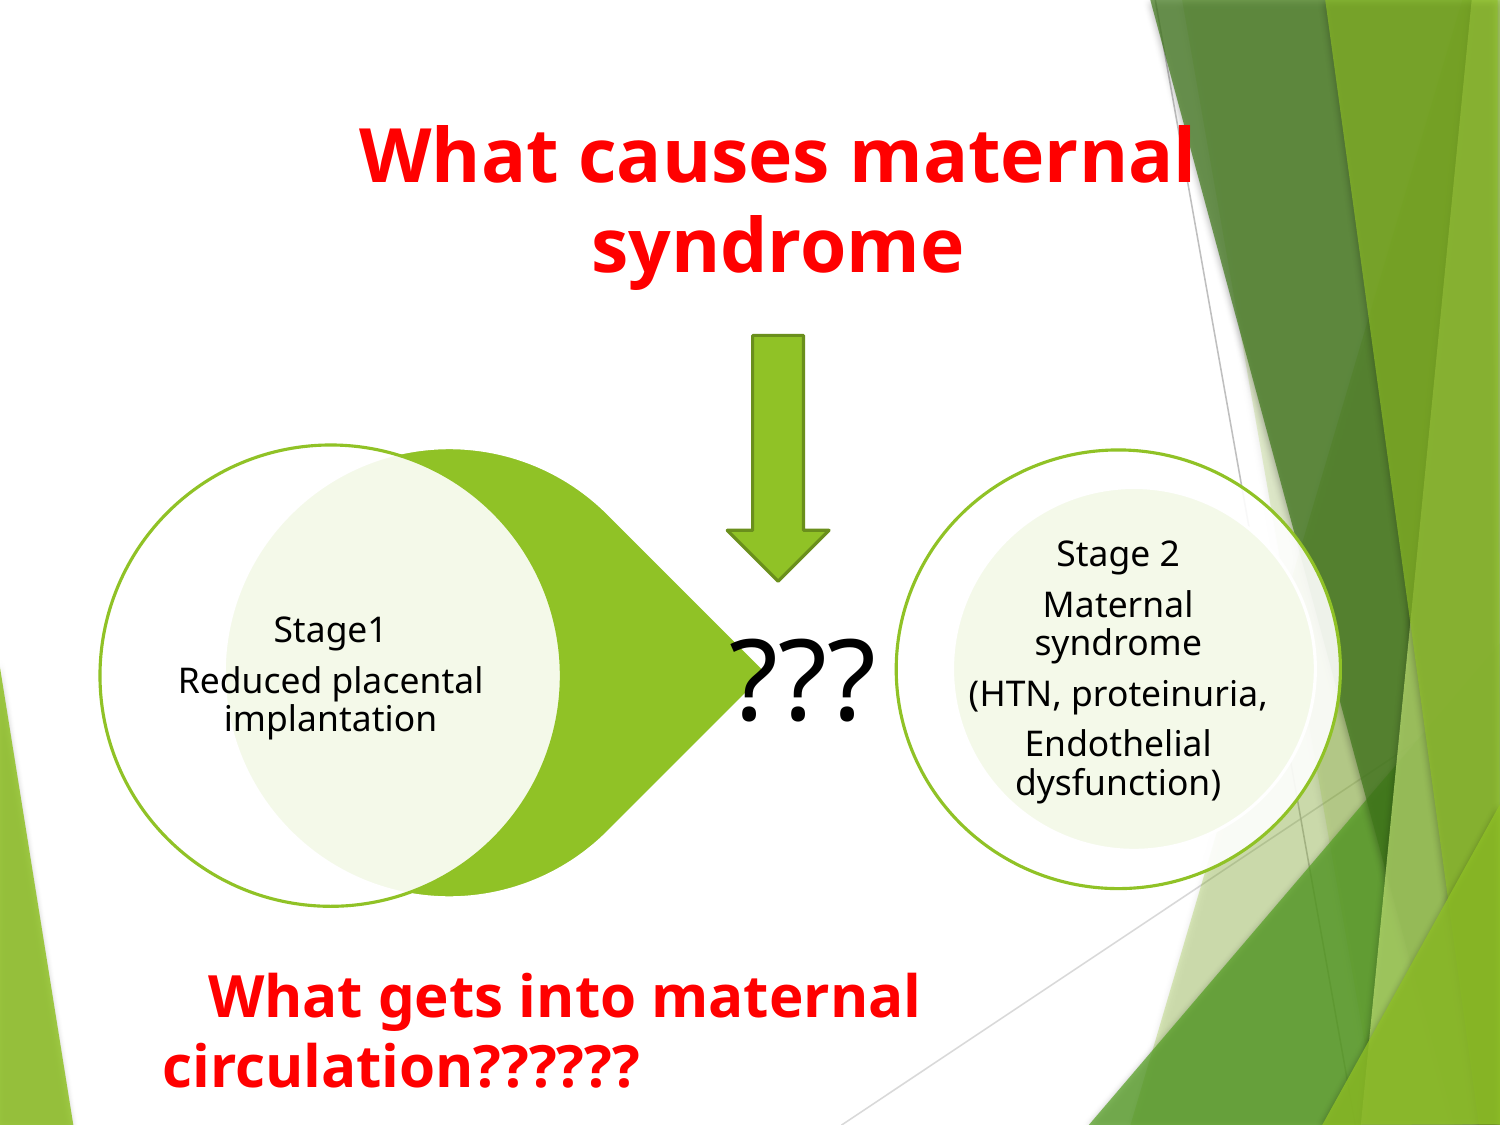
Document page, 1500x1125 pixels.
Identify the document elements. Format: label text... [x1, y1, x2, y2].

text_box [751, 333, 806, 353]
text_box What gets into maternal circulation?????? [147, 1000, 1412, 1107]
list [99, 353, 1438, 992]
title What causes maternal syndrome [257, 99, 1299, 317]
